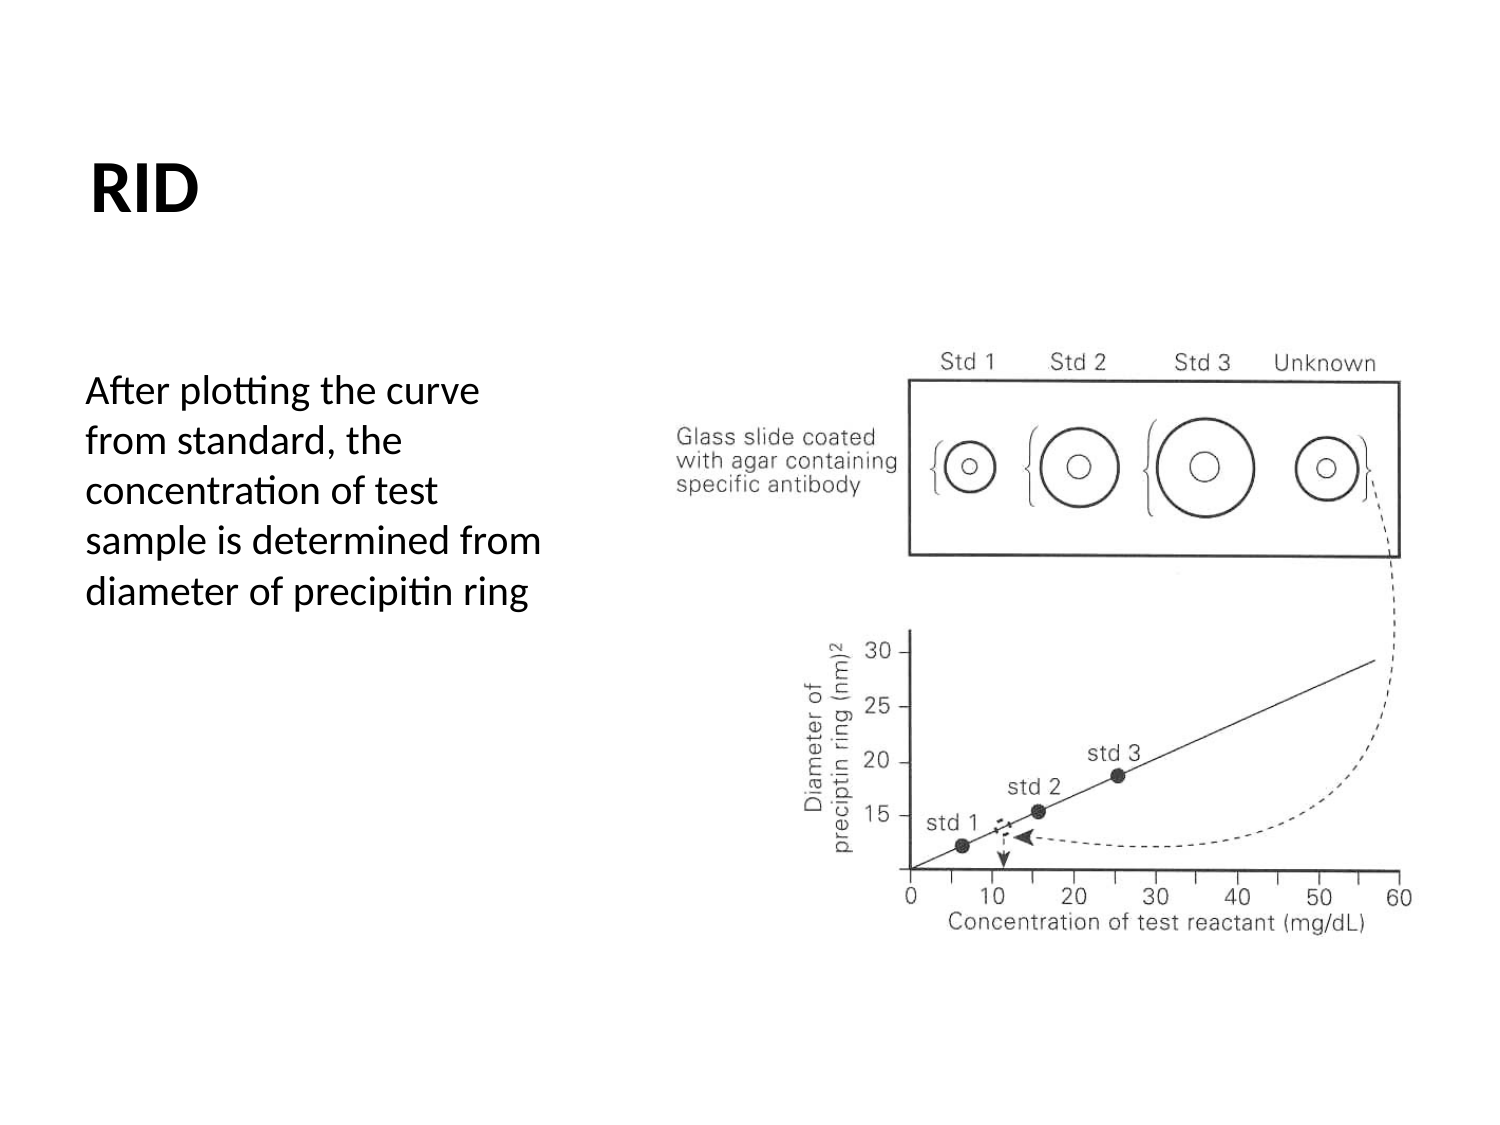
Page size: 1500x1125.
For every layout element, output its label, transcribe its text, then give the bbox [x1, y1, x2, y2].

title RID [75, 44, 569, 236]
list After plotting the curve from standard, the concentration of test sample is determined from diameter of precipitin ring [70, 355, 564, 1125]
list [667, 278, 1442, 973]
